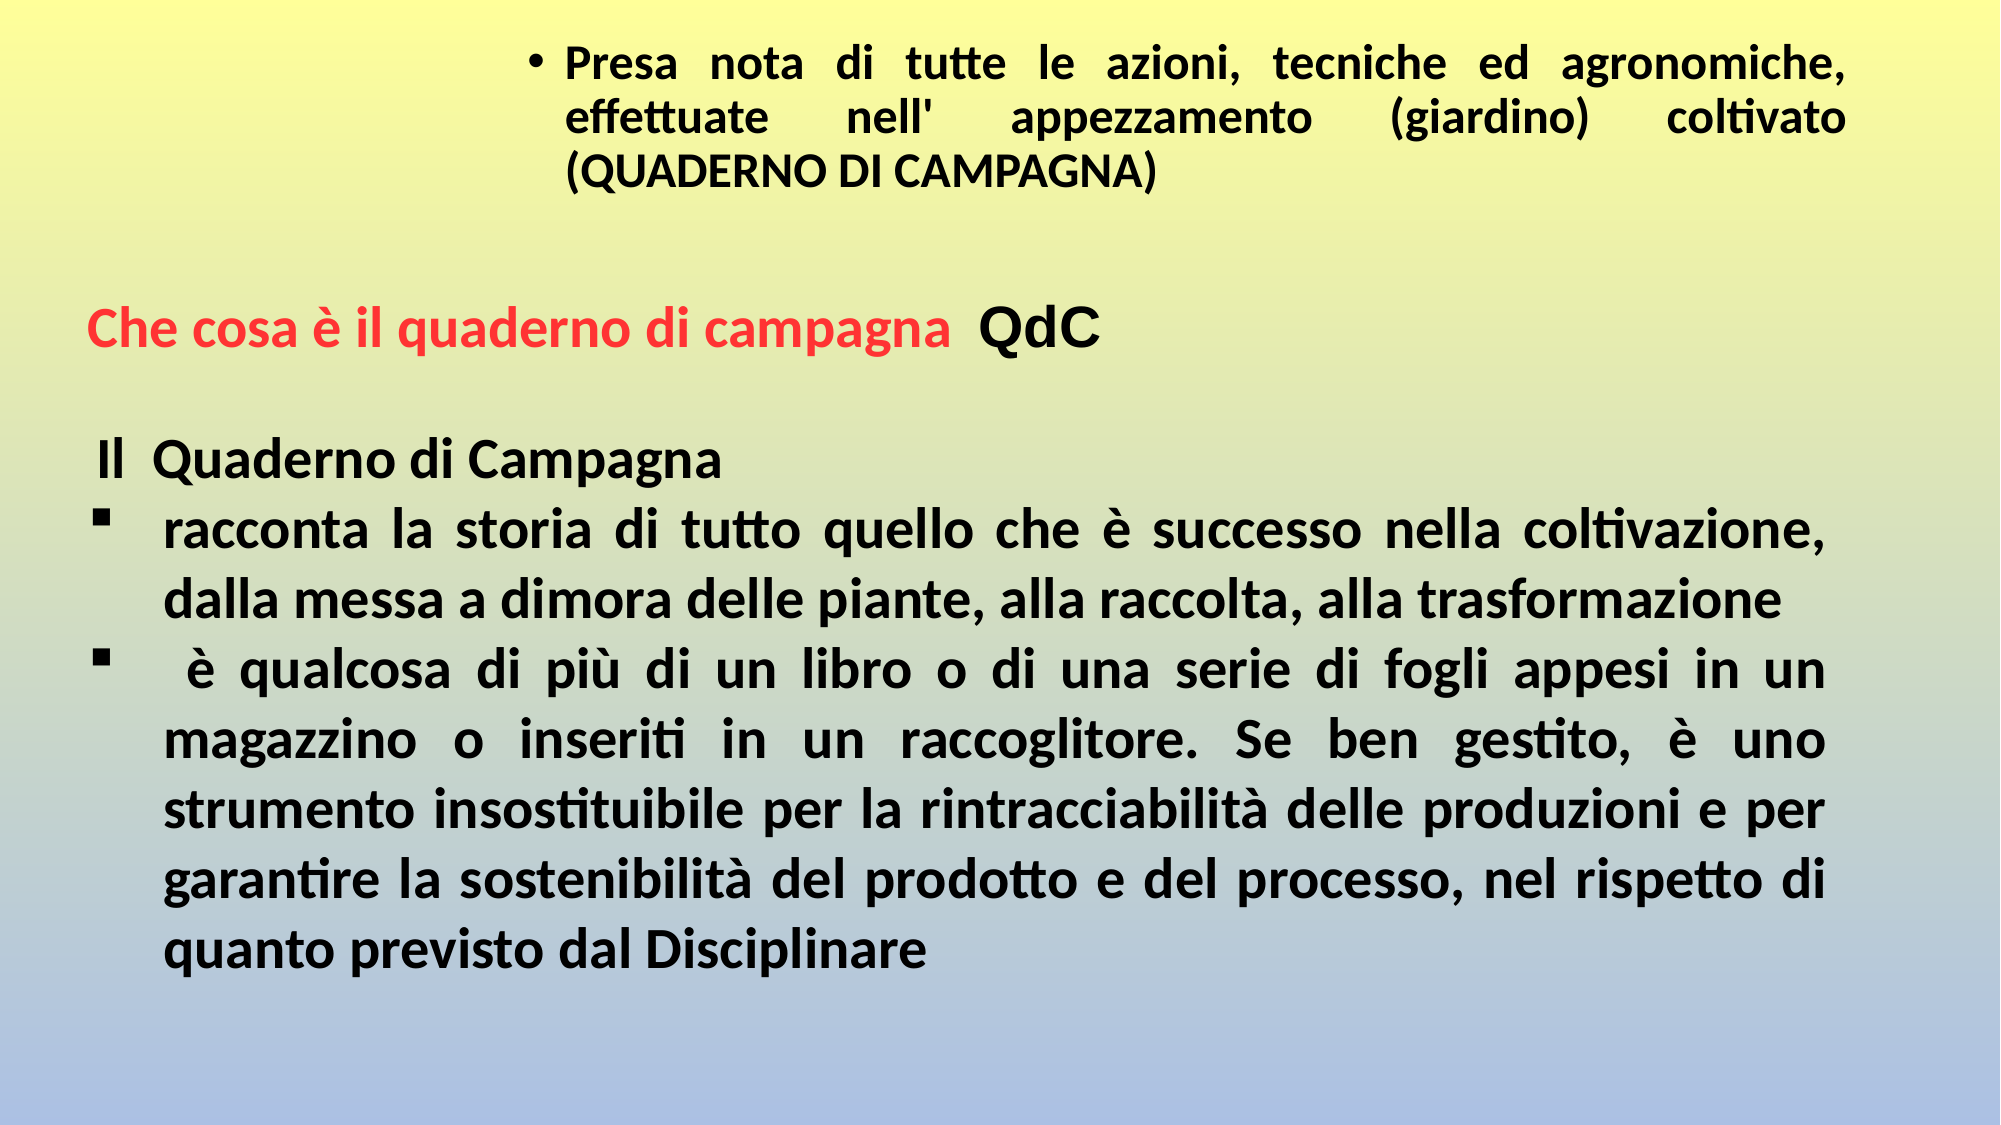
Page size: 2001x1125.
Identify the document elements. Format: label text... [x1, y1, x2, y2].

list Presa nota di tutte le azioni, tecniche ed agronomiche, effettuate nell' appezzamento (giardino) coltivato (QUADERNO DI CAMPAGNA) [137, 28, 1863, 251]
text_box Che cosa è il quaderno di campagna QdC [73, 281, 1249, 366]
text_box Il Quaderno di Campagna racconta la storia di tutto quello che è successo nella coltivazione, dalla messa a dimora delle piante, alla raccolta, alla trasformazione è qualcosa di più di un libro o di una serie di fogli appesi in un magazzino o inseriti in un raccoglitore. Se ben gestito, è uno strumento insostituibile per la rintracciabilità delle produzioni e per garantire la sostenibilità del prodotto e del processo, nel rispetto di quanto previsto dal Disciplinare [73, 412, 1842, 987]
